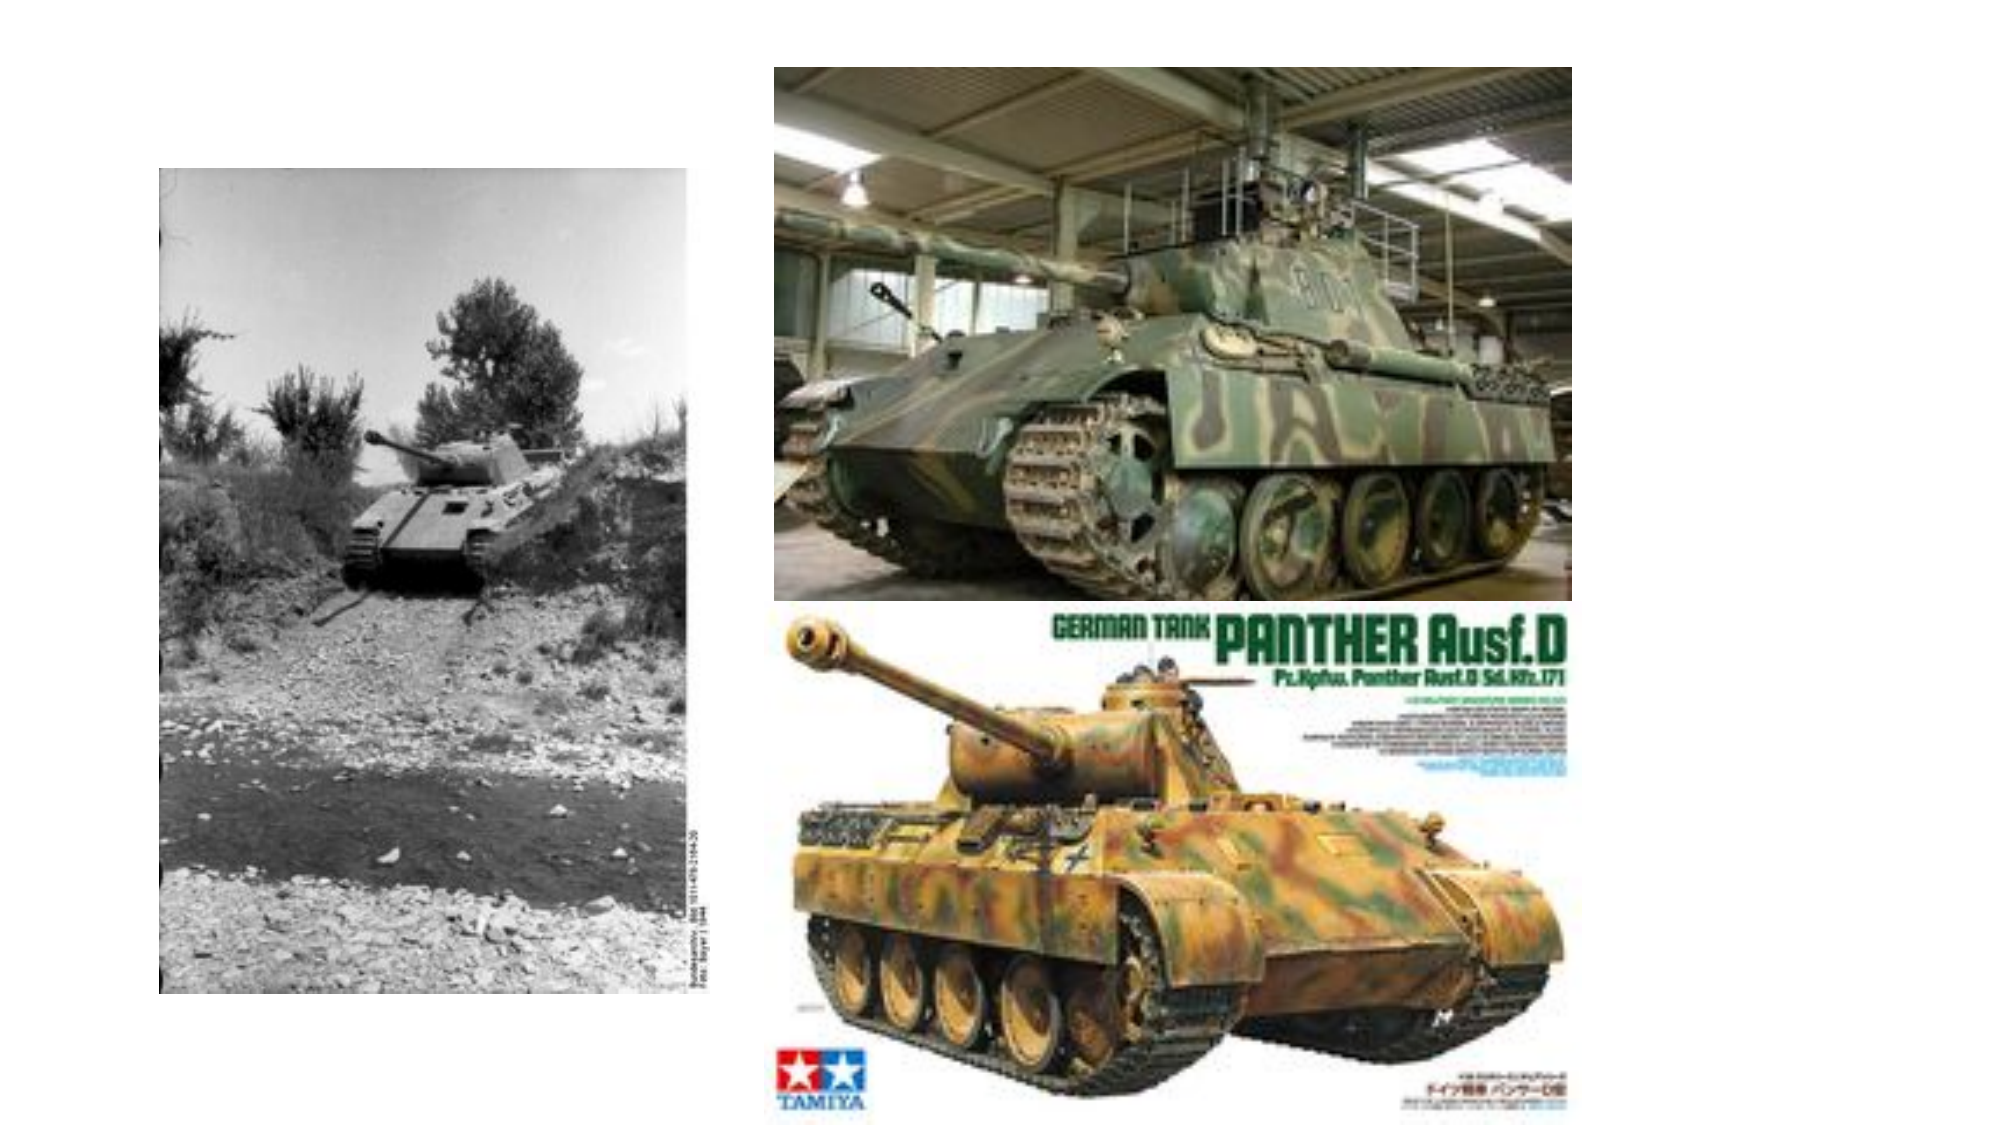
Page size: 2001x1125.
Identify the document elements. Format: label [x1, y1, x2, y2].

list [159, 168, 710, 994]
picture [764, 67, 1582, 1125]
